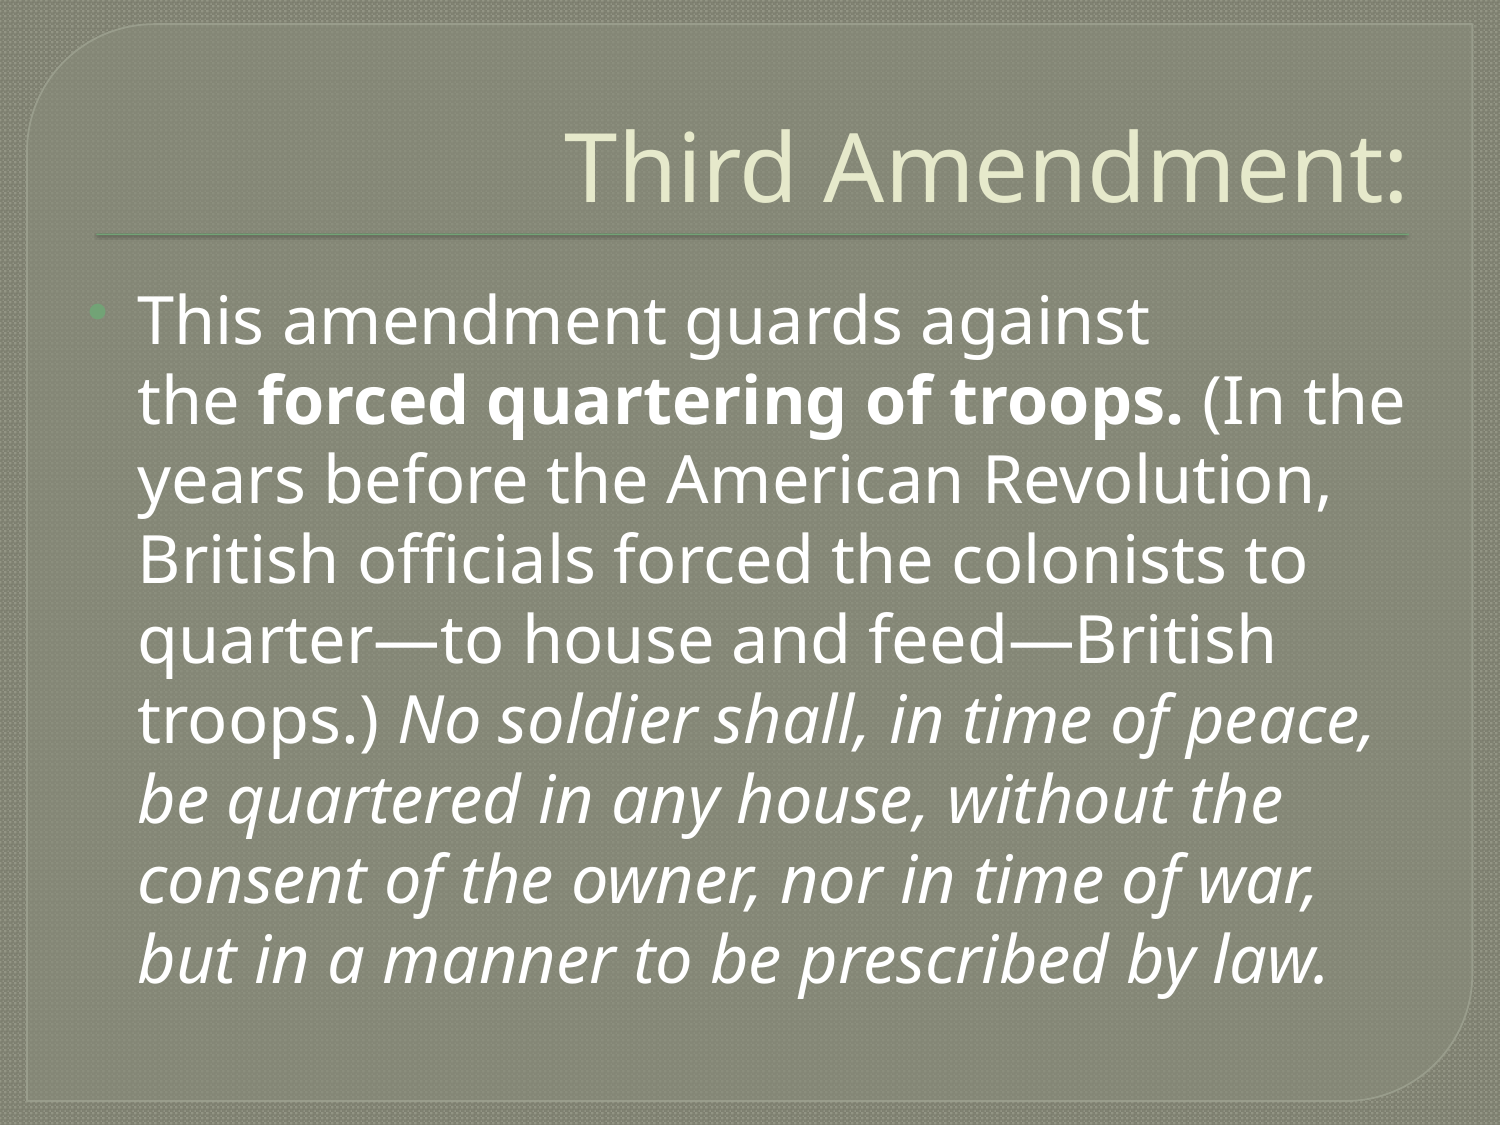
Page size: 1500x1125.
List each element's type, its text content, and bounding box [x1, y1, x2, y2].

list This amendment guards against the forced quartering of troops. (In the years before the American Revolution, British officials forced the colonists to quarter—to house and feed—British troops.) No soldier shall, in time of peace, be quartered in any house, without the consent of the owner, nor in time of war, but in a manner to be prescribed by law. [75, 270, 1425, 1013]
title Third Amendment: [75, 41, 1425, 230]
